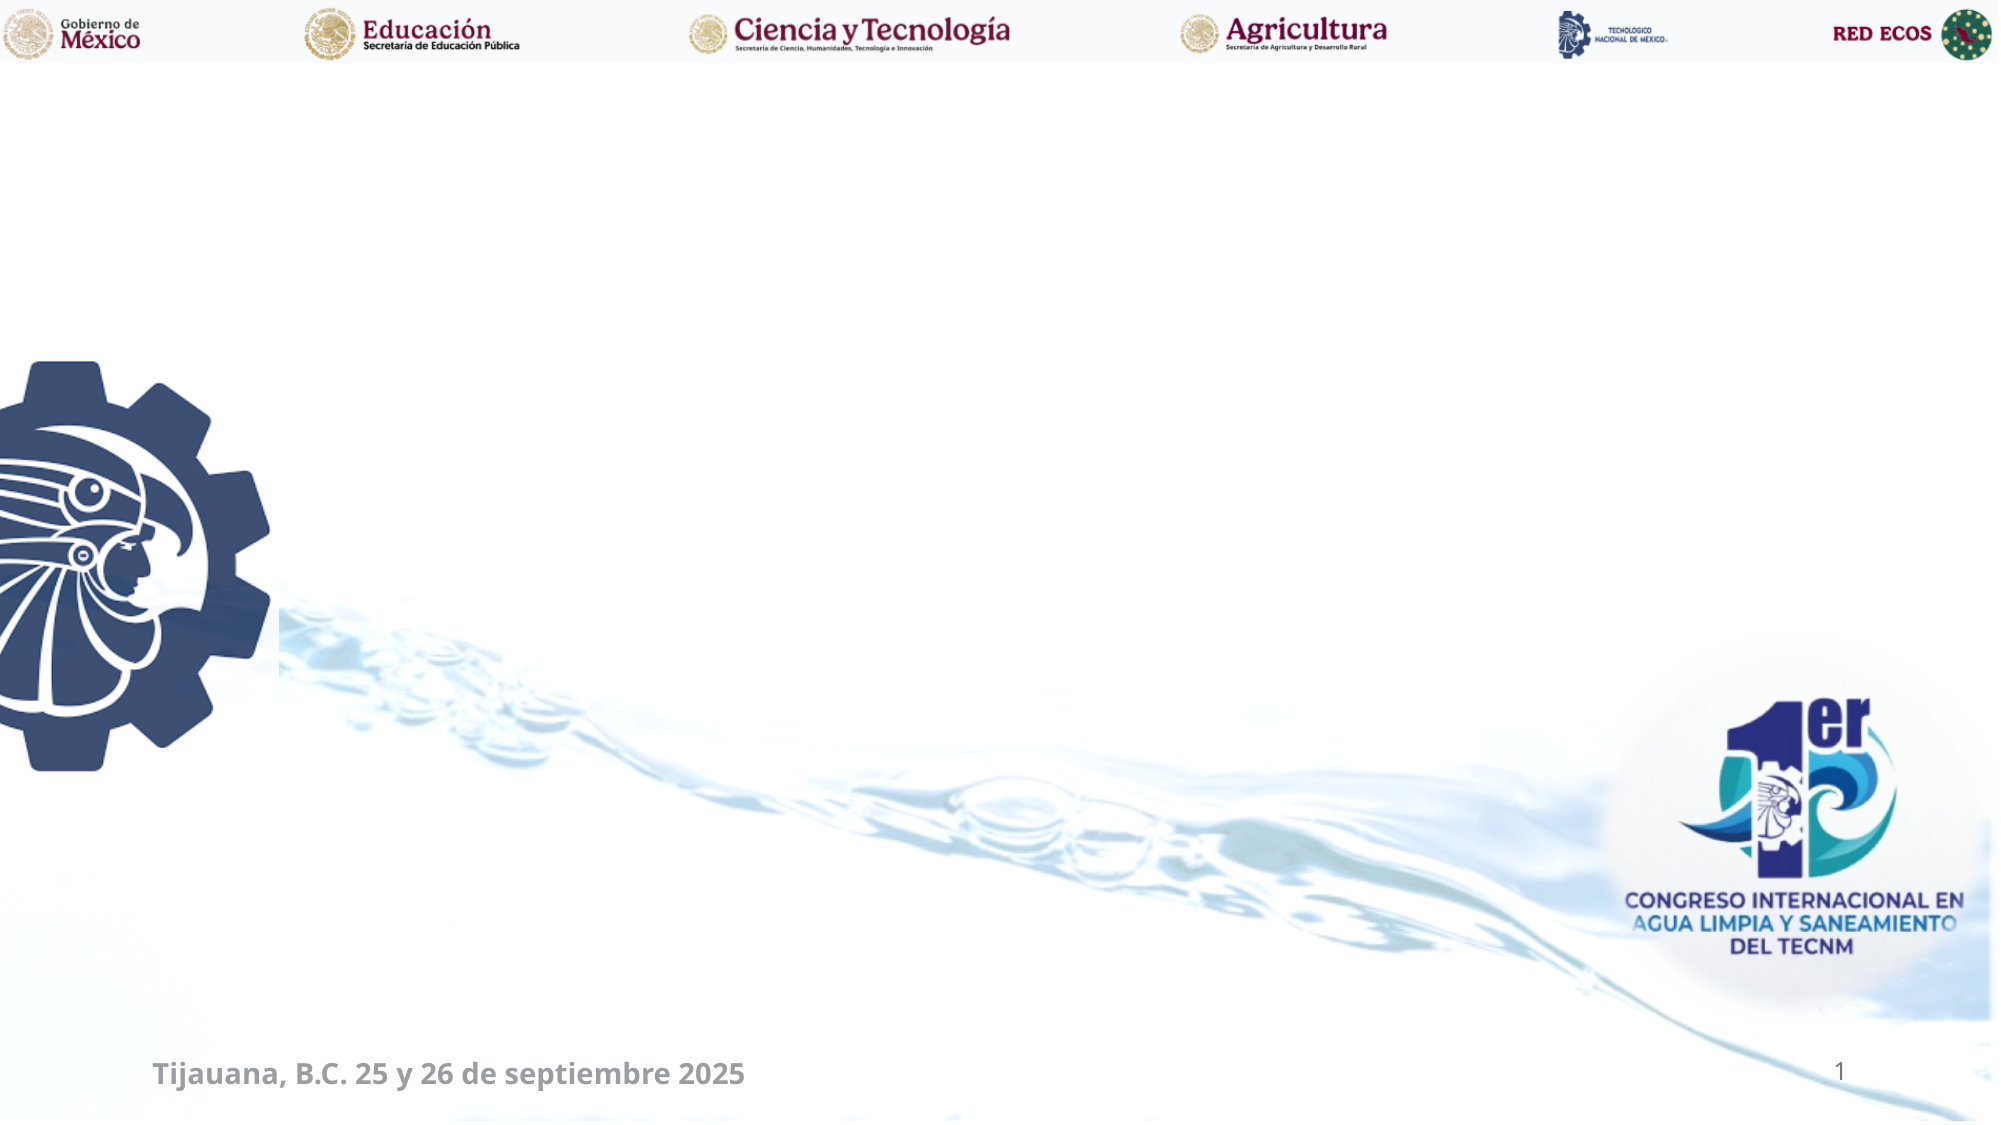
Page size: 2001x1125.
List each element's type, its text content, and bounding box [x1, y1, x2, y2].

slide_number Tijauana, B.C. 25 y 26 de septiembre 2025 [137, 1042, 793, 1103]
slide_number 1 [1412, 1042, 1863, 1103]
list [1604, 654, 1984, 1003]
picture [0, 0, 1998, 63]
picture [1609, 659, 1979, 998]
